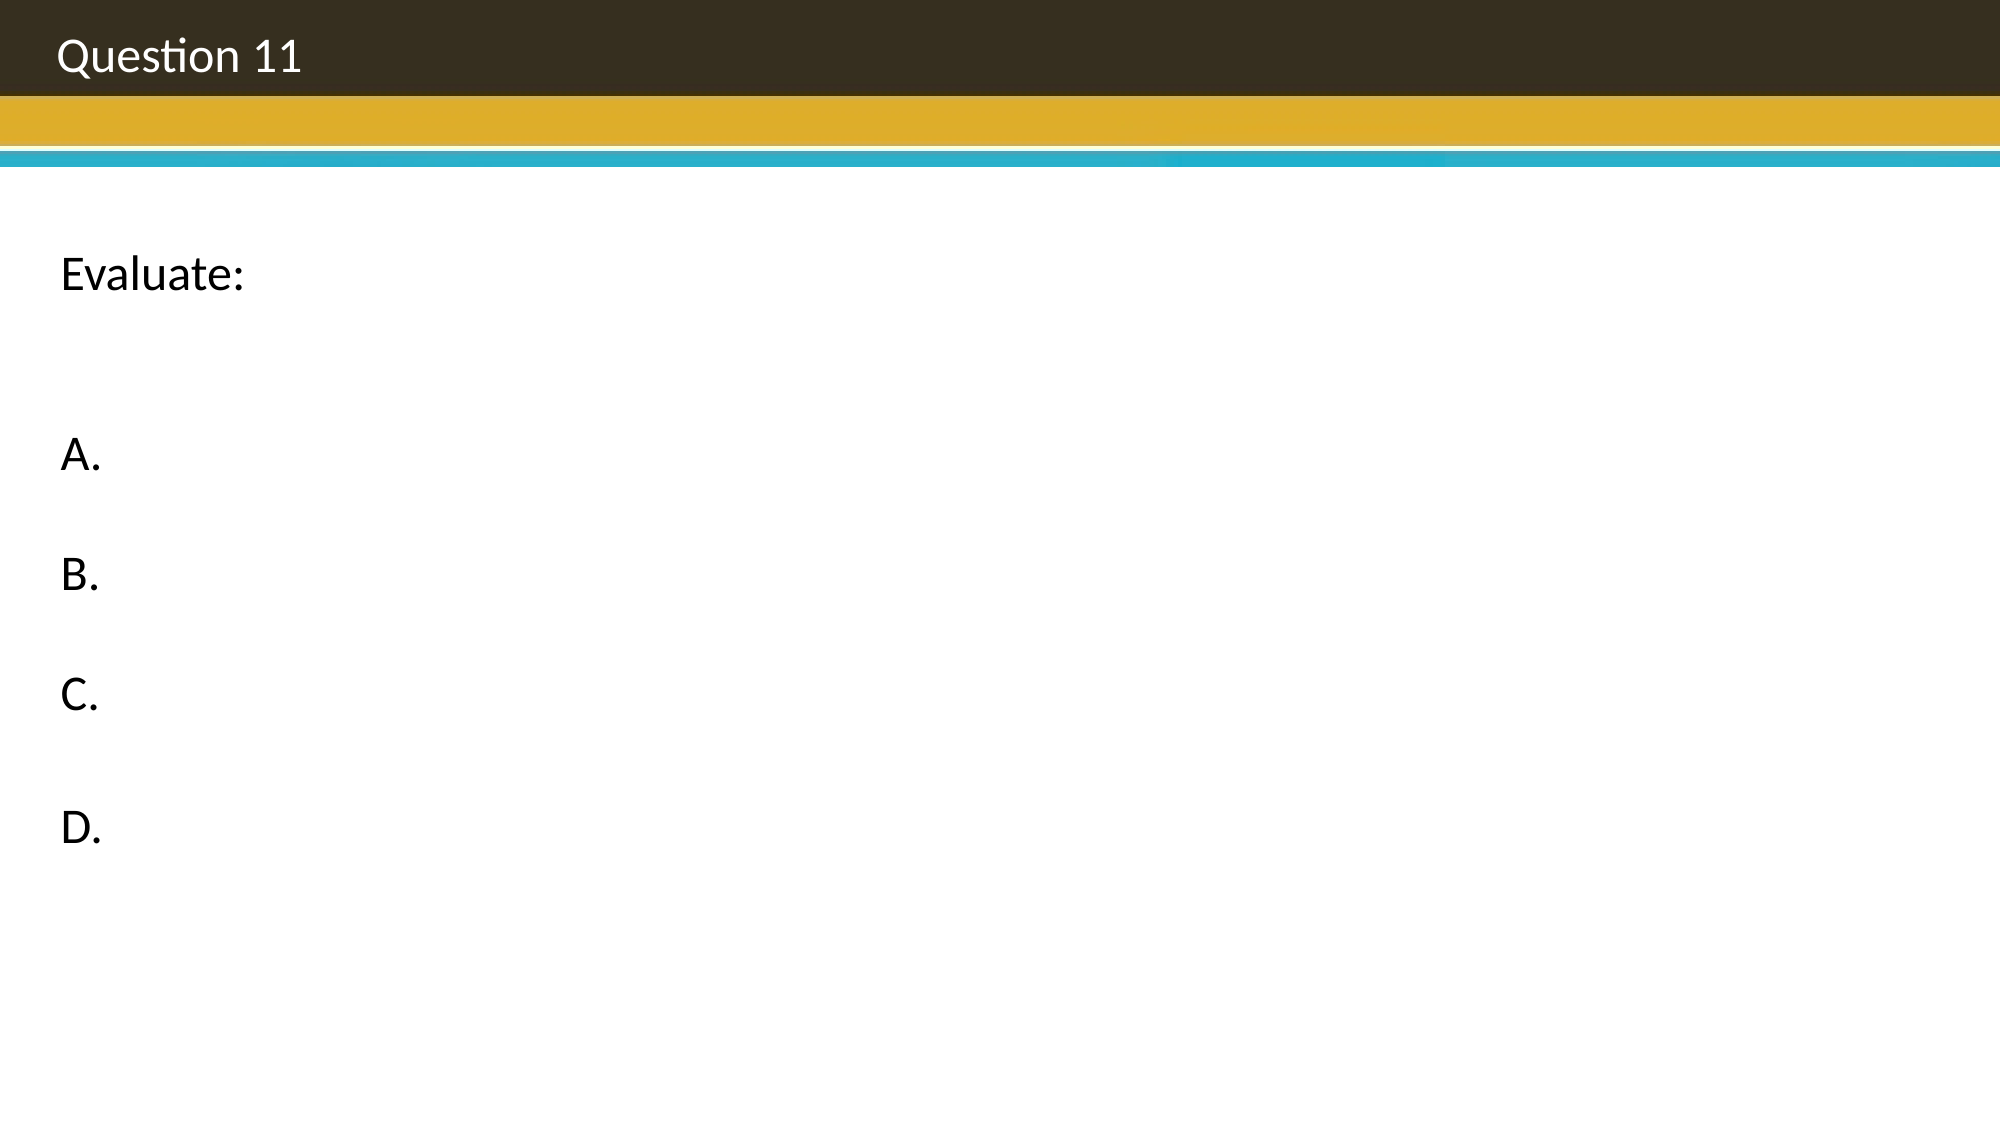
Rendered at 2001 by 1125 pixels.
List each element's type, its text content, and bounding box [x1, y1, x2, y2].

picture [0, 0, 2000, 167]
text_box Question 11 [41, 14, 318, 90]
